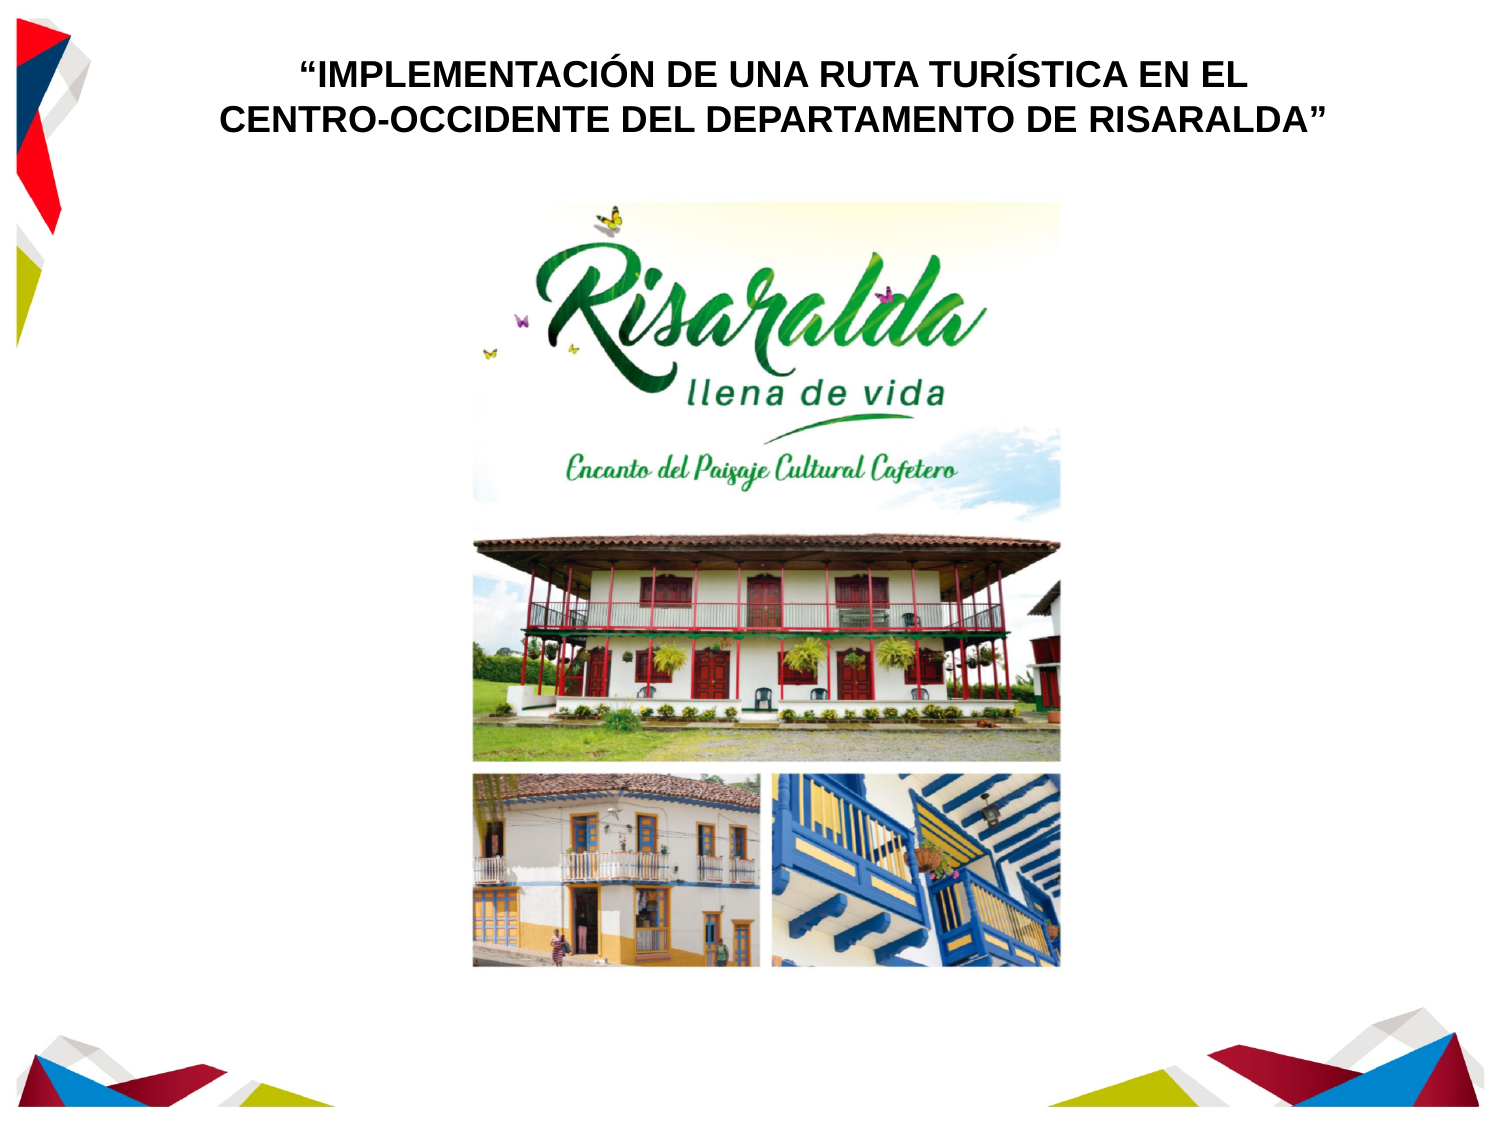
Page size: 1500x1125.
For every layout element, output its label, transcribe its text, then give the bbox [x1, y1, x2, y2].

text_box “IMPLEMENTACIÓN DE UNA RUTA TURÍSTICA EN EL CENTRO-OCCIDENTE DEL DEPARTAMENTO DE RISARALDA” [194, 42, 1353, 148]
picture [0, 0, 1500, 1125]
